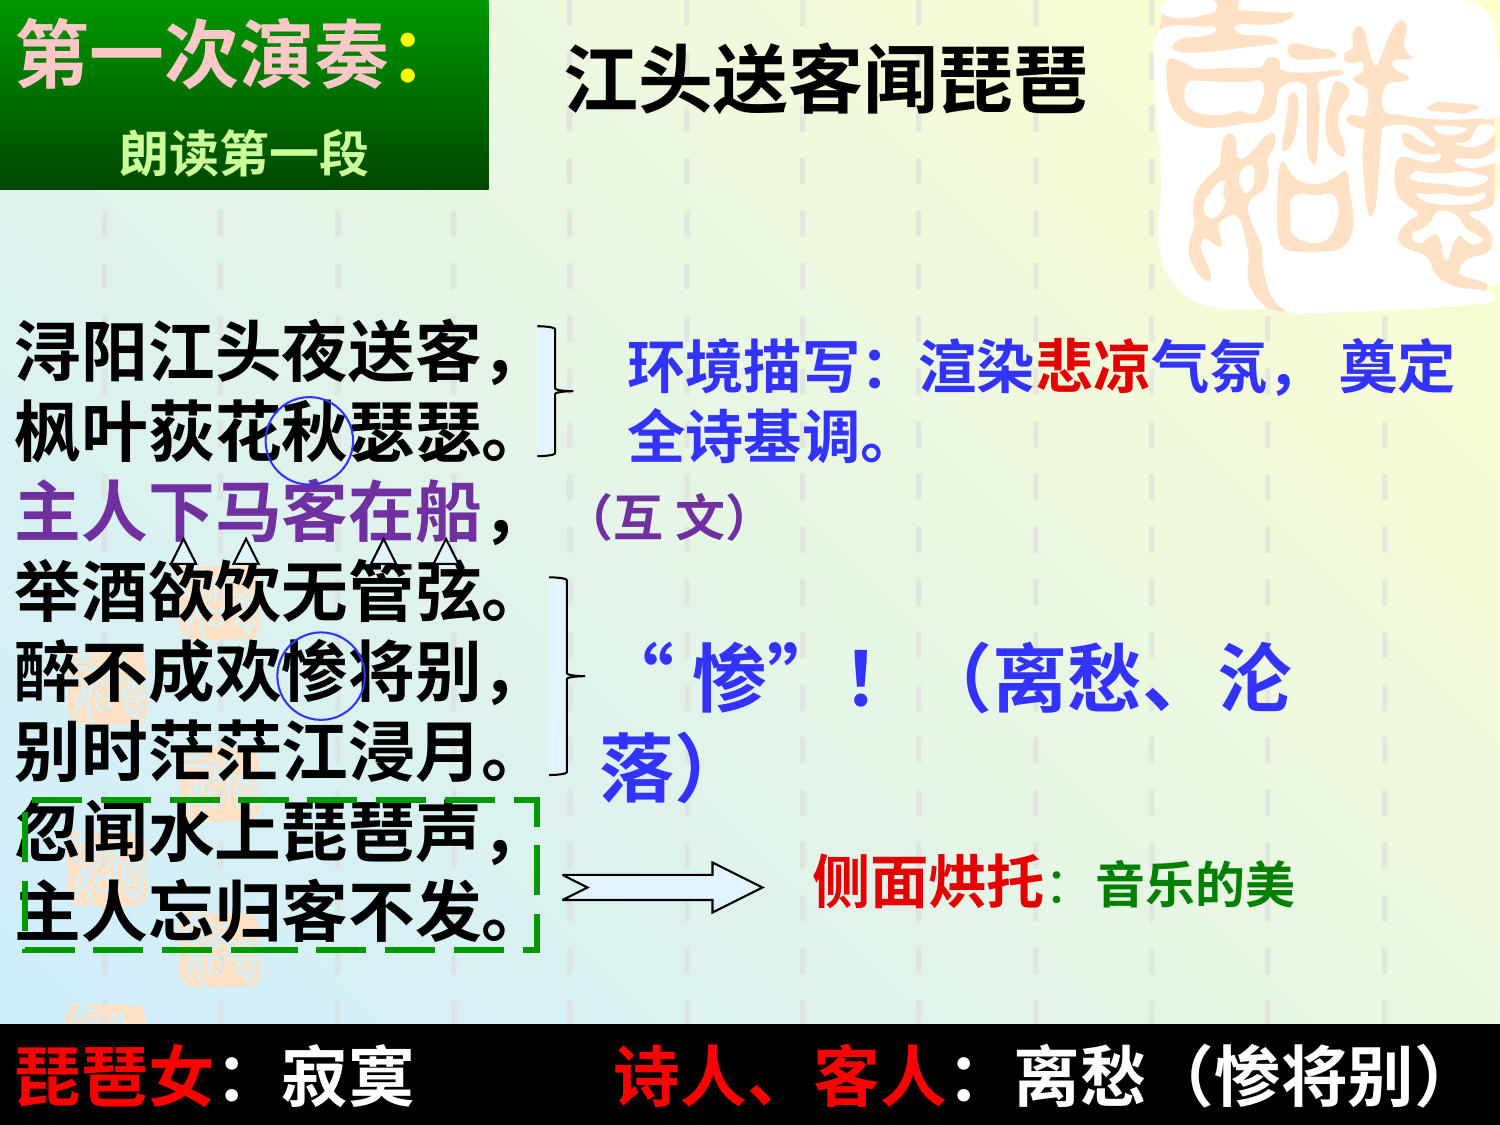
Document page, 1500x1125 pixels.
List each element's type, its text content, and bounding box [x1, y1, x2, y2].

text_box [549, 577, 585, 776]
text_box 侧面烘托：音乐的美 [797, 837, 1365, 923]
text_box （互 文） [549, 478, 950, 554]
text_box [537, 326, 573, 457]
text_box 环境描写：渲染悲凉气氛， 奠定全诗基调。 [612, 322, 1500, 478]
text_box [170, 538, 459, 565]
text_box 第一次演奏： 朗读第一段 [0, 0, 489, 190]
text_box [562, 862, 763, 913]
text_box [265, 397, 354, 485]
text_box 浔阳江头夜送客，枫叶荻花秋瑟瑟。 主人下马客在船，举酒欲饮无管弦。 醉不成欢惨将别，别时茫茫江浸月。 忽闻水上琵琶声，主人忘归客不发。 [0, 302, 575, 957]
text_box “惨”！（离愁、沦落） [584, 623, 1407, 819]
text_box [277, 632, 365, 720]
text_box [24, 799, 538, 950]
text_box 琵琶女：寂寞 诗人、客人：离愁（惨将别） [0, 1025, 1500, 1125]
text_box 江头送客闻琵琶 [549, 24, 1220, 130]
